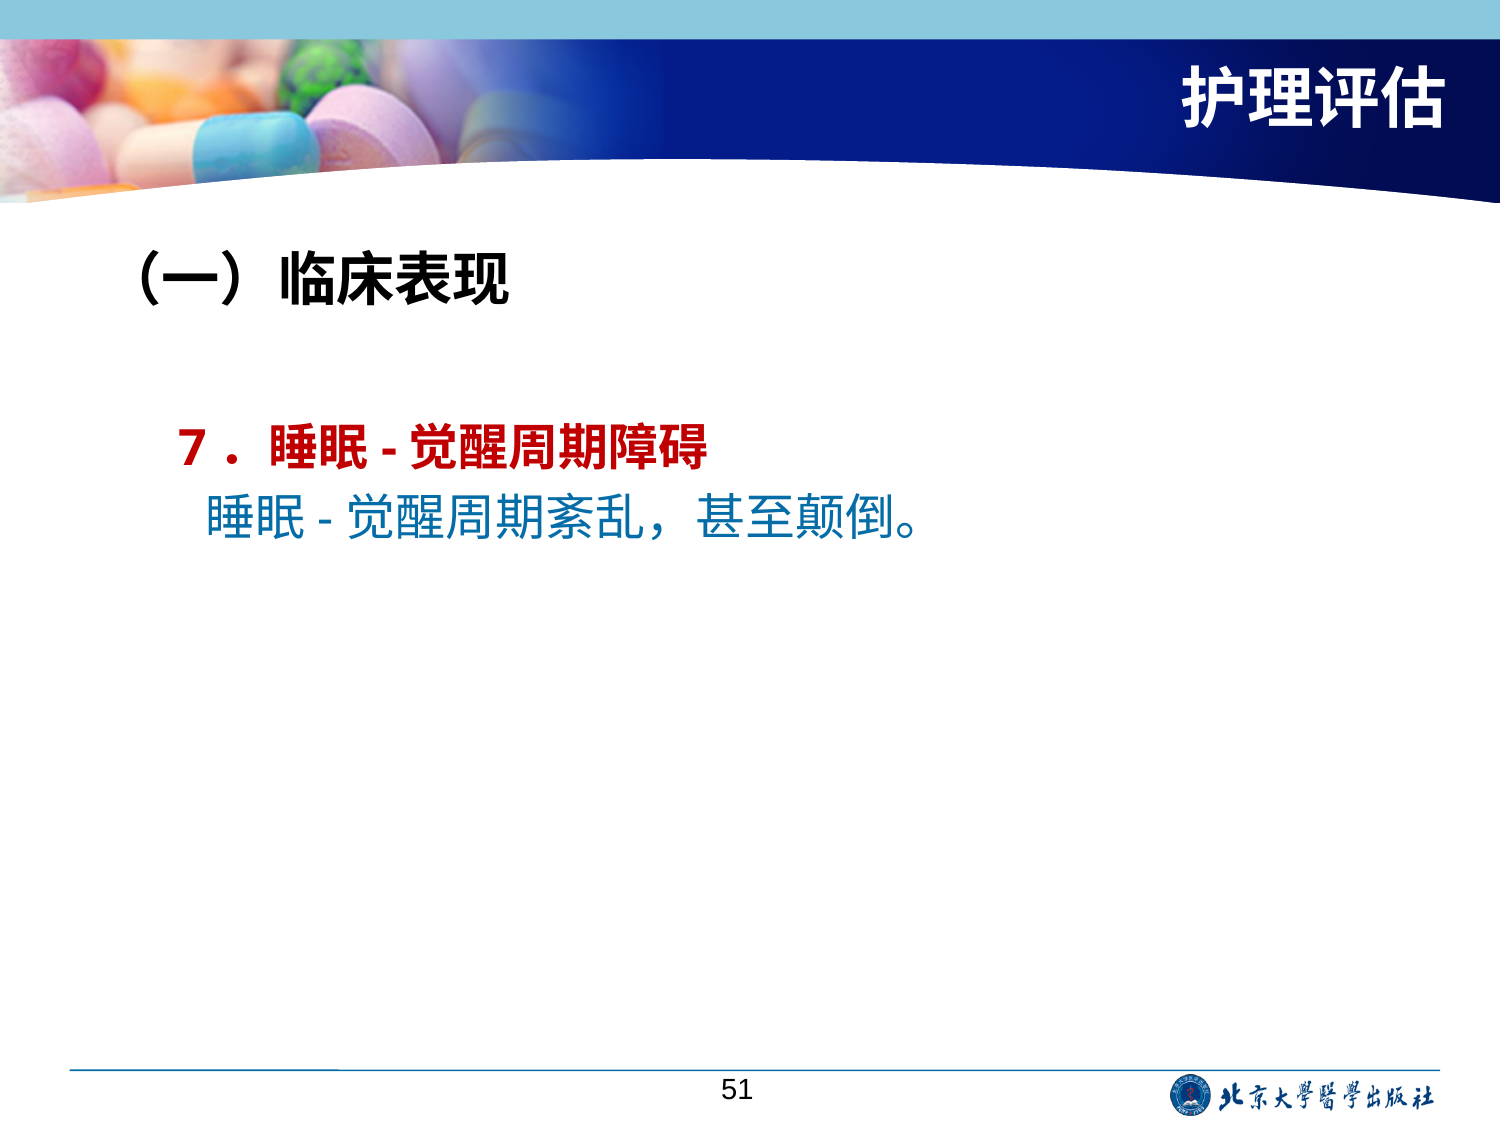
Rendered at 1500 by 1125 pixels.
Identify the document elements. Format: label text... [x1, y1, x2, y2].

title 护理评估 [137, 49, 1463, 143]
list （一）临床表现 7．睡眠-觉醒周期障碍 睡眠-觉醒周期紊乱，甚至颠倒。 [88, 234, 1425, 1125]
text_box 51 [562, 1062, 913, 1113]
picture [1425, 1074, 1436, 1118]
picture [0, 40, 1500, 203]
